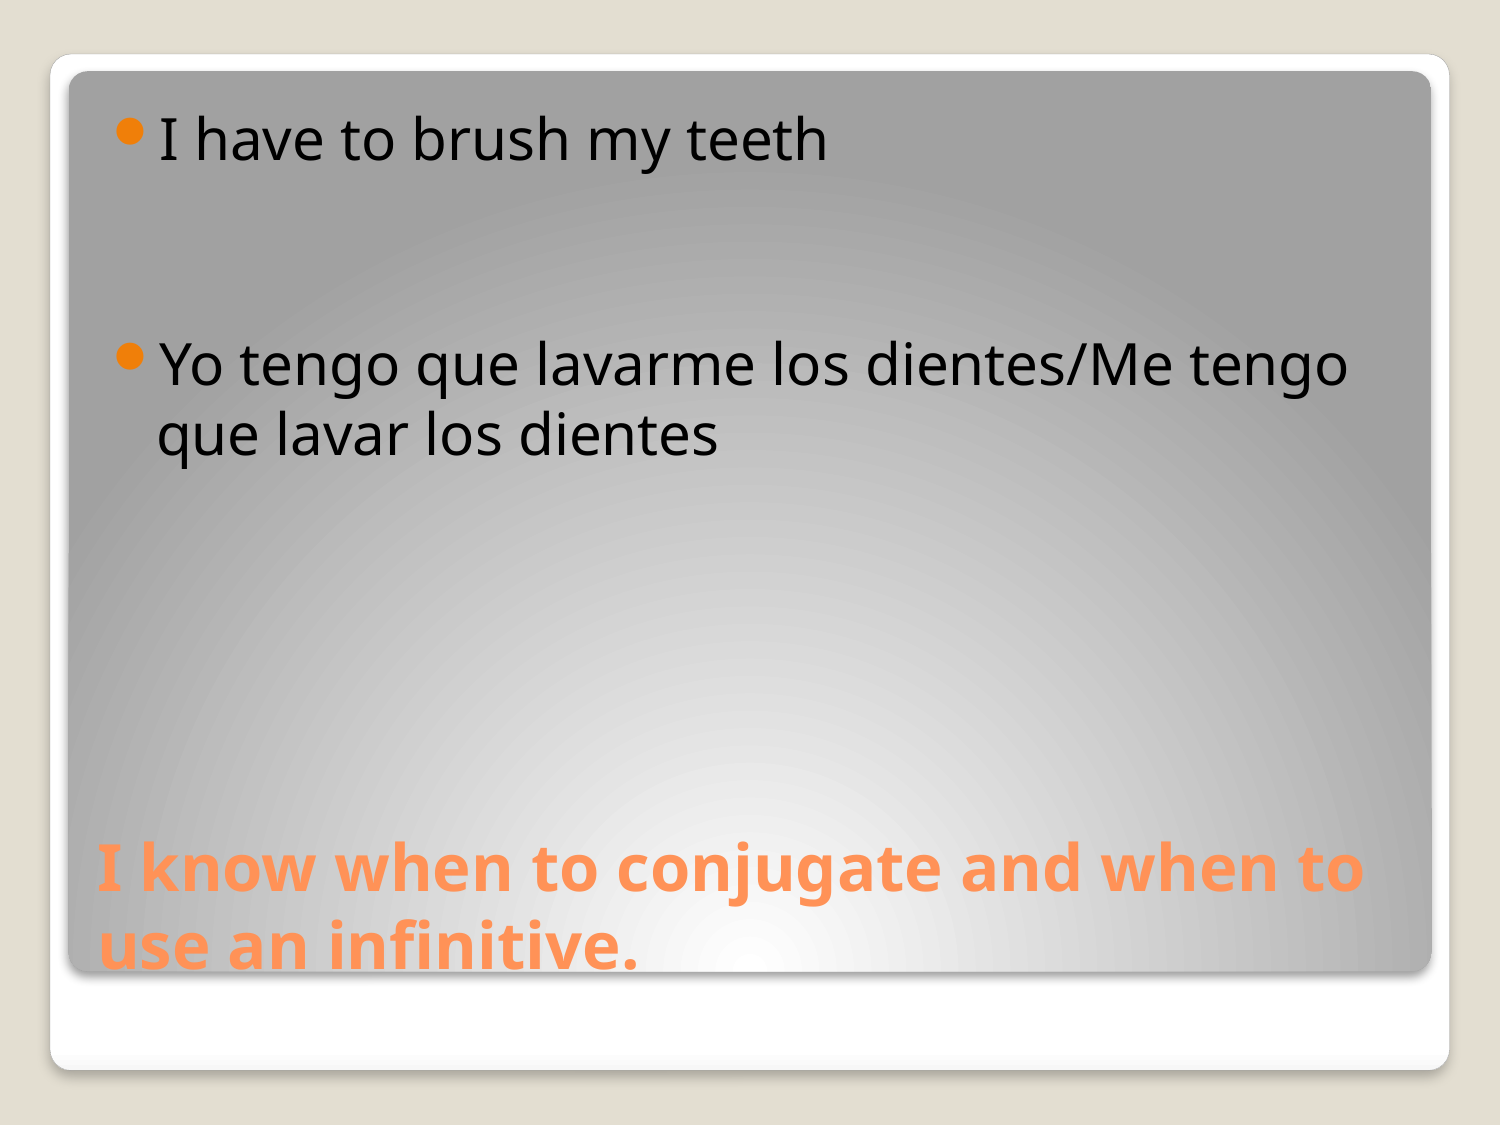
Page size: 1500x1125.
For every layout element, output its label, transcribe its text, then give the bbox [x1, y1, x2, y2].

list I have to brush my teeth Yo tengo que lavarme los dientes/Me tengo que lavar los dientes [82, 86, 1425, 774]
title I know when to conjugate and when to use an infinitive. [82, 817, 1425, 990]
